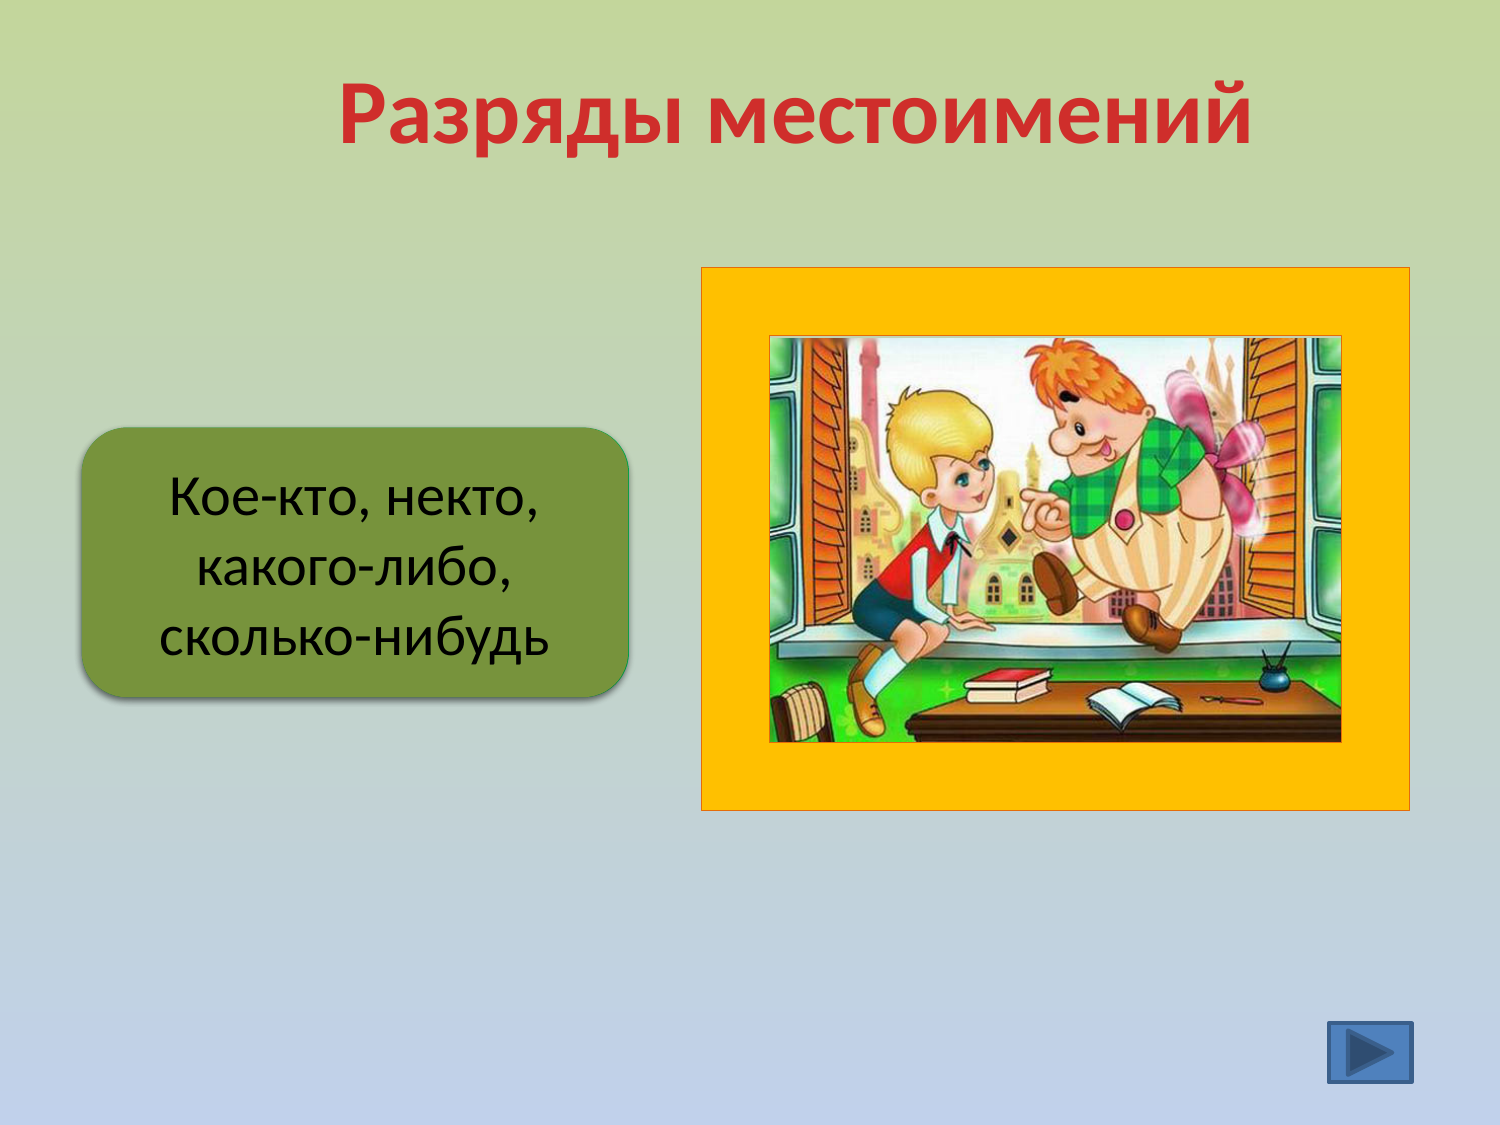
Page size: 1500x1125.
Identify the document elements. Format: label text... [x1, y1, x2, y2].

picture [751, 337, 1360, 761]
text_box [74, 425, 631, 700]
text_box [699, 265, 1412, 813]
text_box Разряды местоимений [323, 23, 1297, 174]
text_box [1327, 1021, 1414, 1084]
